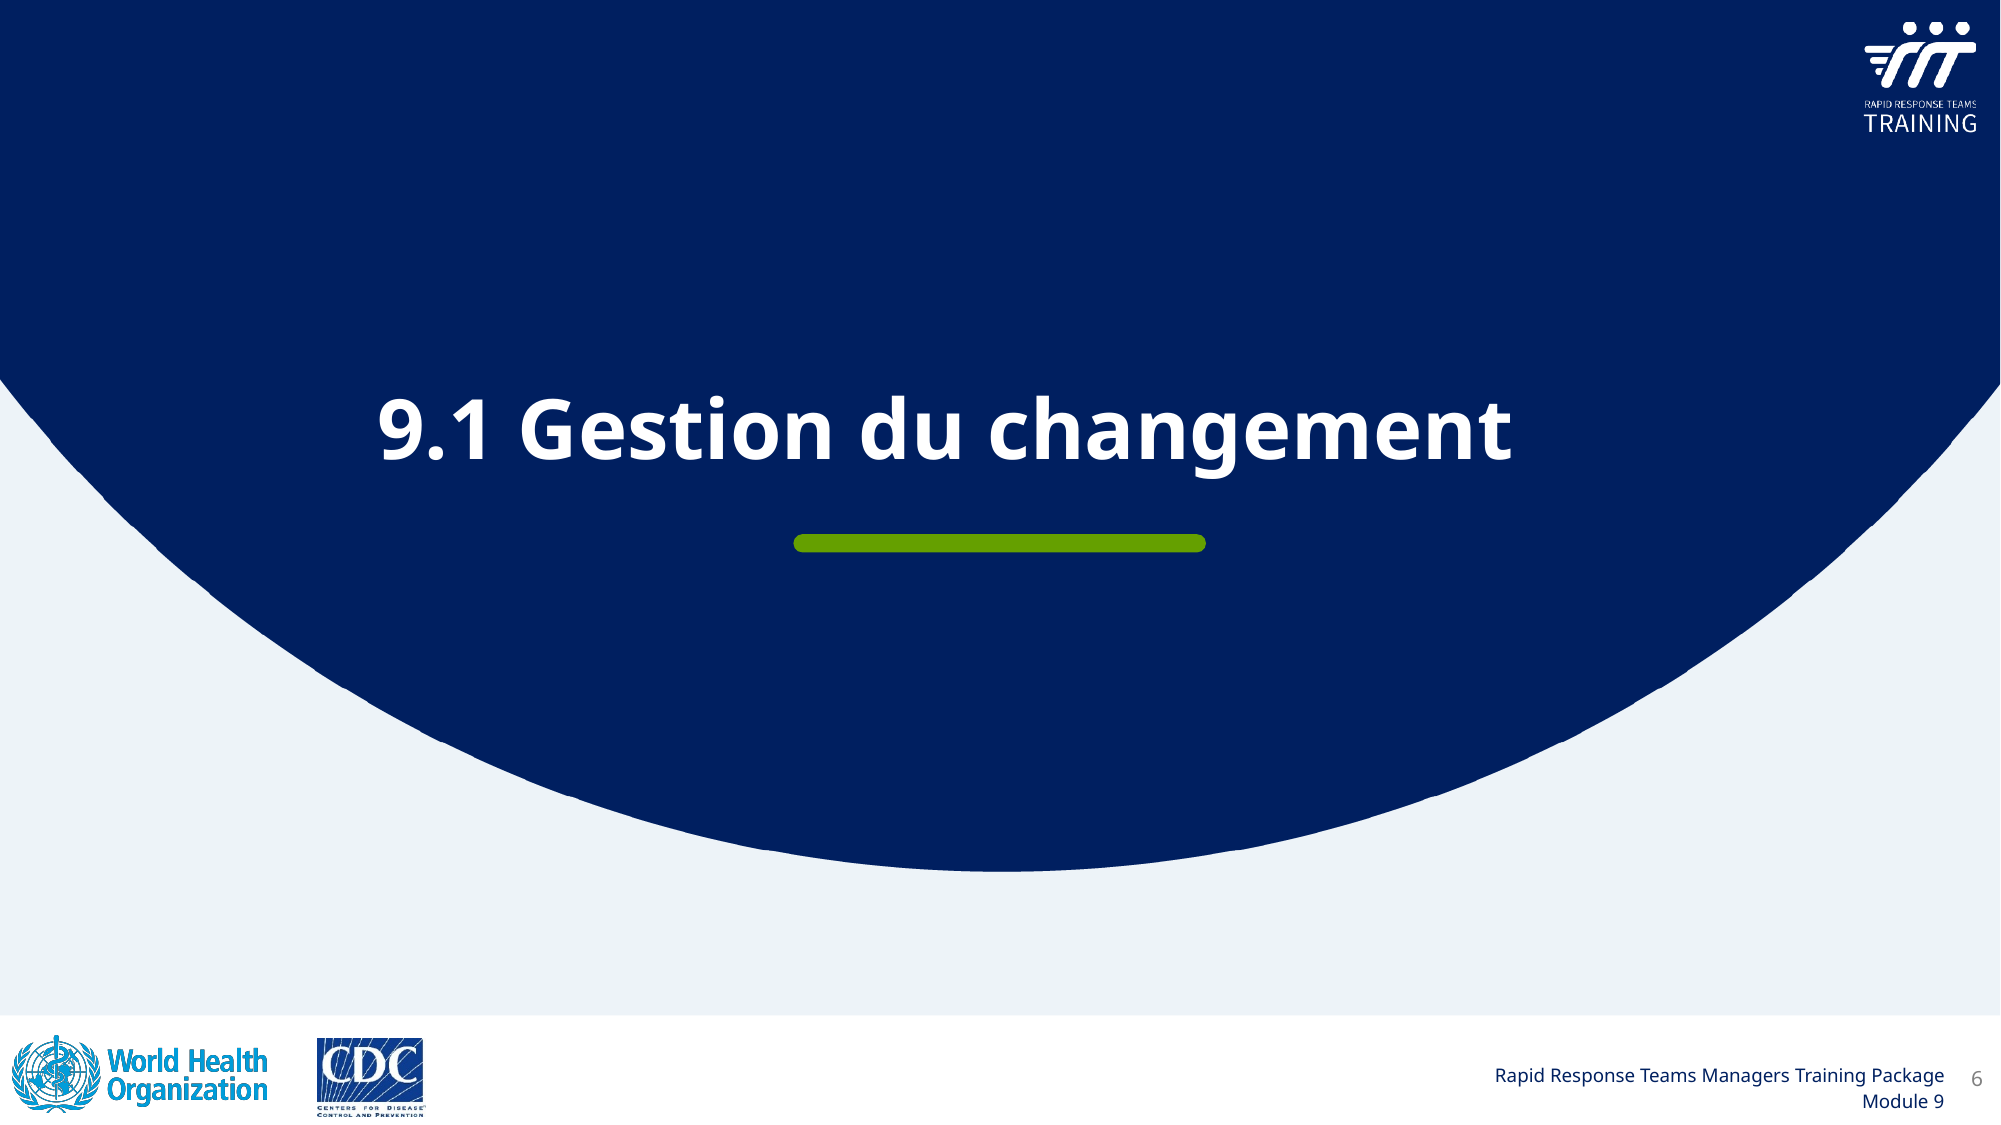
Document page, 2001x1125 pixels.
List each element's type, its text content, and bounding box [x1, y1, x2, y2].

picture [40, 1062, 47, 1070]
picture [34, 1054, 43, 1078]
slide_number 6 [1953, 1058, 2000, 1111]
picture [46, 1056, 54, 1062]
picture [24, 1054, 36, 1087]
picture [59, 1035, 267, 1113]
picture [12, 1083, 48, 1113]
title 9.1 Gestion du changement [147, 335, 1745, 528]
picture [71, 1053, 90, 1091]
picture [317, 1038, 426, 1117]
picture [36, 1088, 78, 1105]
picture [22, 1062, 26, 1077]
picture [0, 0, 2001, 904]
picture [12, 1035, 54, 1068]
picture [50, 1108, 62, 1113]
picture [30, 1083, 37, 1091]
